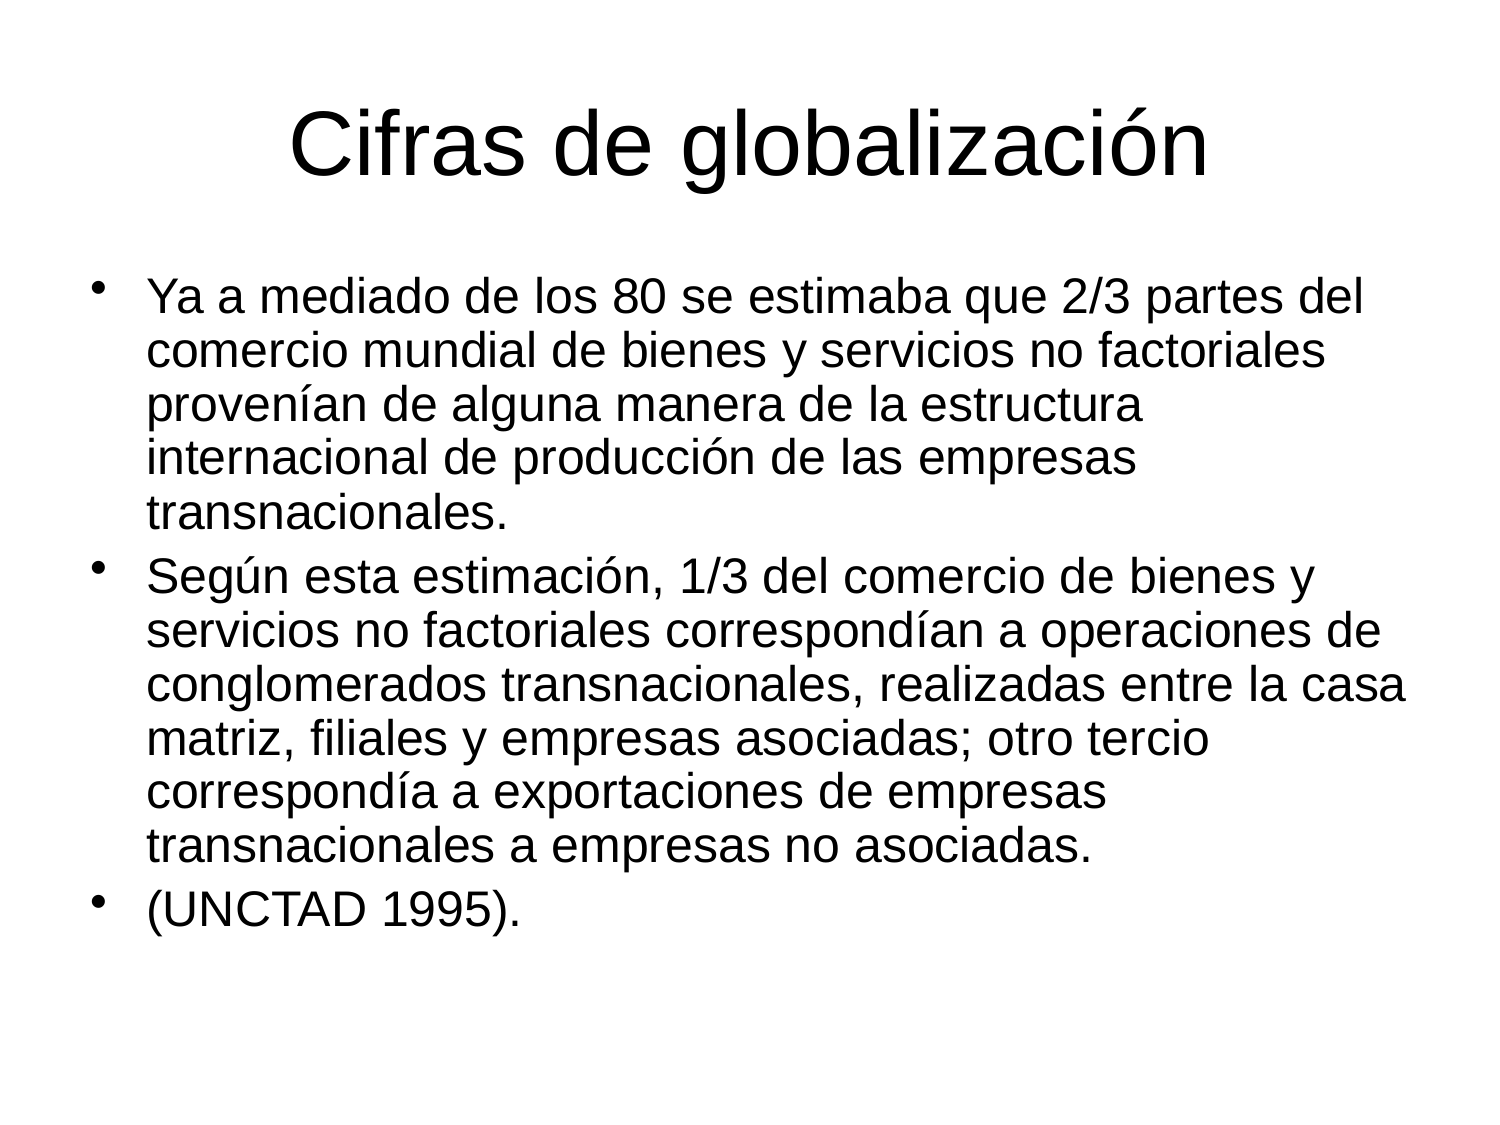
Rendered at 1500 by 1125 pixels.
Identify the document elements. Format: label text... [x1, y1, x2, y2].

list Ya a mediado de los 80 se estimaba que 2/3 partes del comercio mundial de bienes y servicios no factoriales provenían de alguna manera de la estructura internacional de producción de las empresas transnacionales. Según esta estimación, 1/3 del comercio de bienes y servicios no factoriales correspondían a operaciones de conglomerados transnacionales, realizadas entre la casa matriz, filiales y empresas asociadas; otro tercio correspondía a exportaciones de empresas transnacionales a empresas no asociadas. (UNCTAD 1995). [74, 262, 1426, 1006]
title Cifras de globalización [74, 44, 1426, 233]
